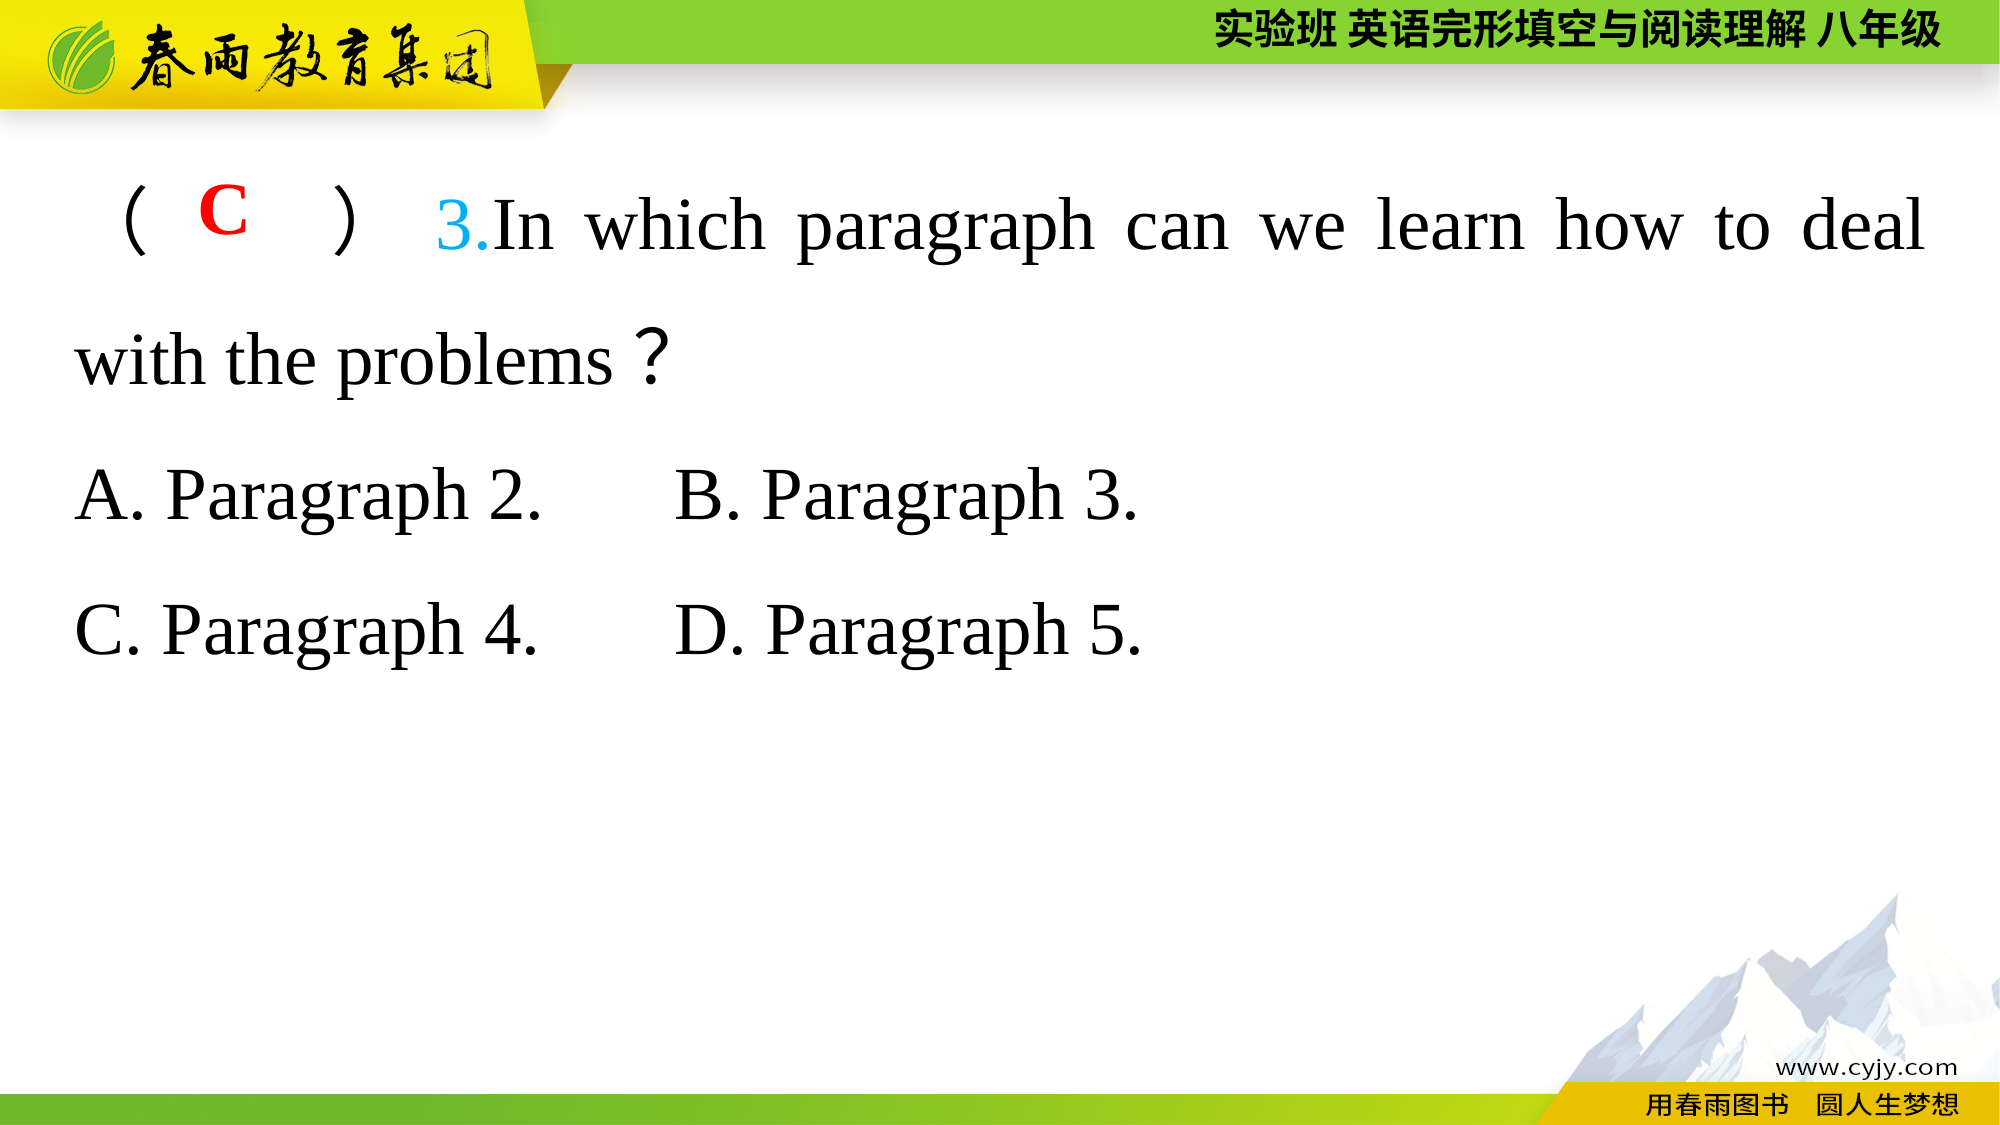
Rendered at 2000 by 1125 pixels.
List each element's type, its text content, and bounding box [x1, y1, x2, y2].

picture [0, 0, 2000, 1125]
list （ ）3.In which paragraph can we learn how to deal with the problems？ A. Paragraph 2. B. Paragraph 3. C. Paragraph 4. D. Paragraph 5. [59, 122, 1944, 683]
text_box C [183, 152, 267, 257]
